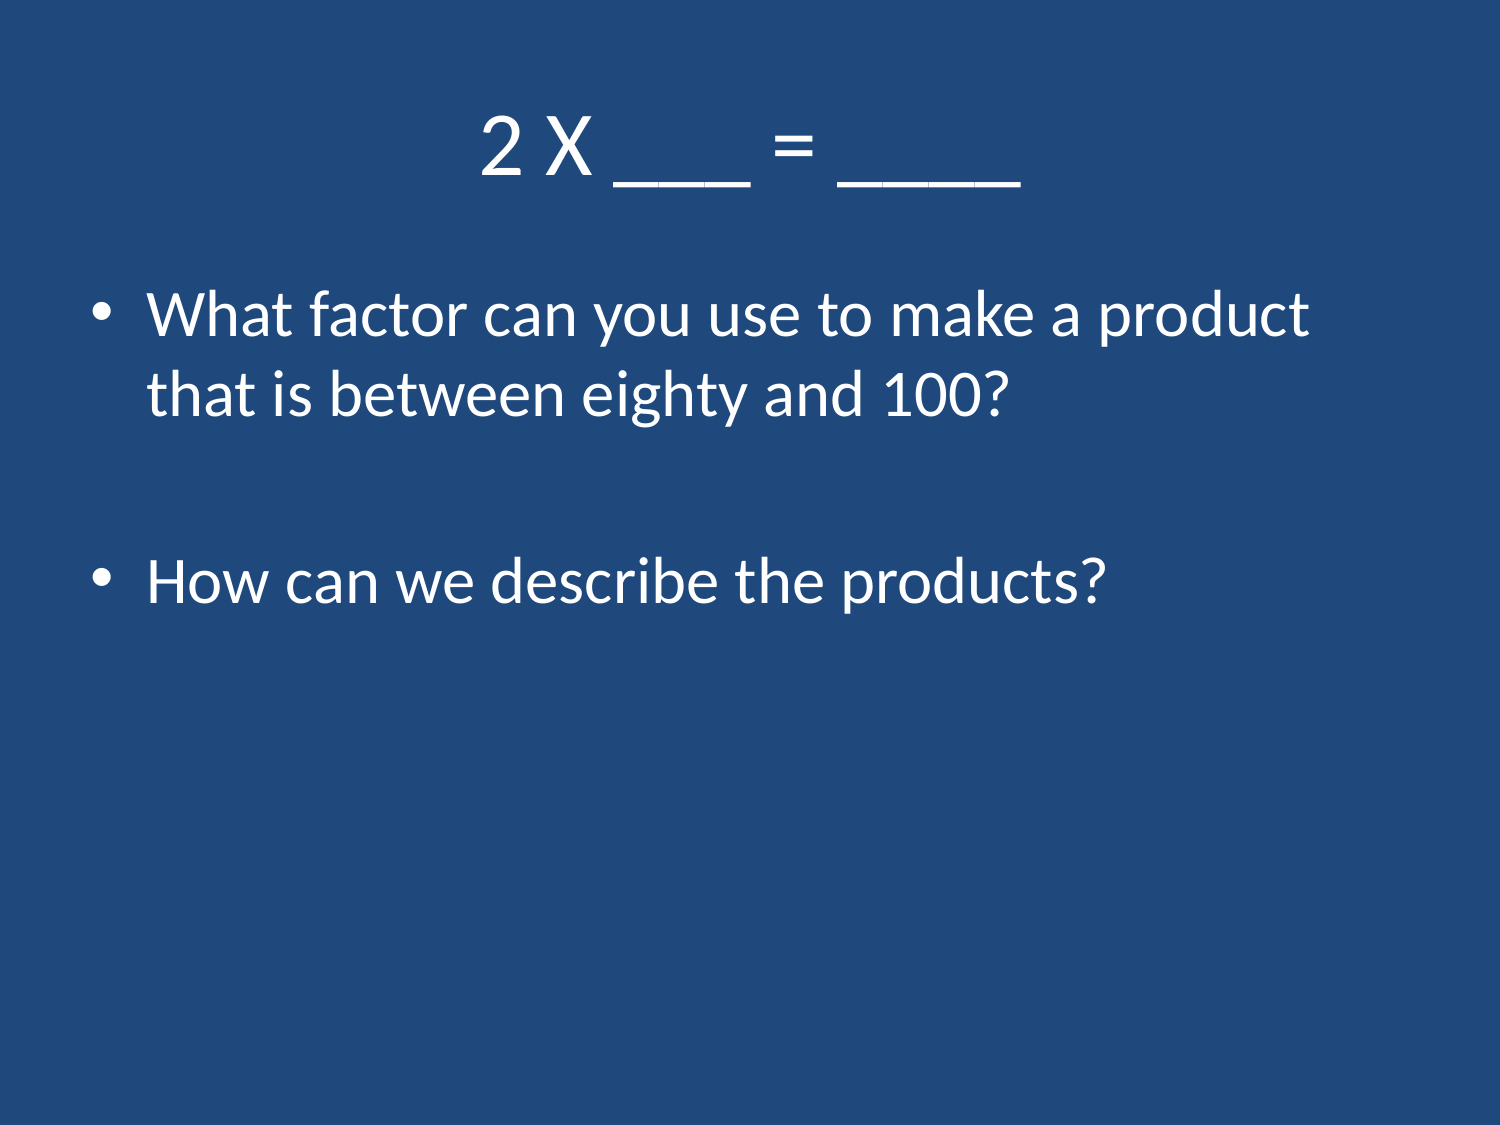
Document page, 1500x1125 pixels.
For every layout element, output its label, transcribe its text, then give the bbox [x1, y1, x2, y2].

list What factor can you use to make a product that is between eighty and 100? How can we describe the products? [75, 262, 1425, 1005]
title 2 X ___ = ____ [75, 45, 1425, 233]
